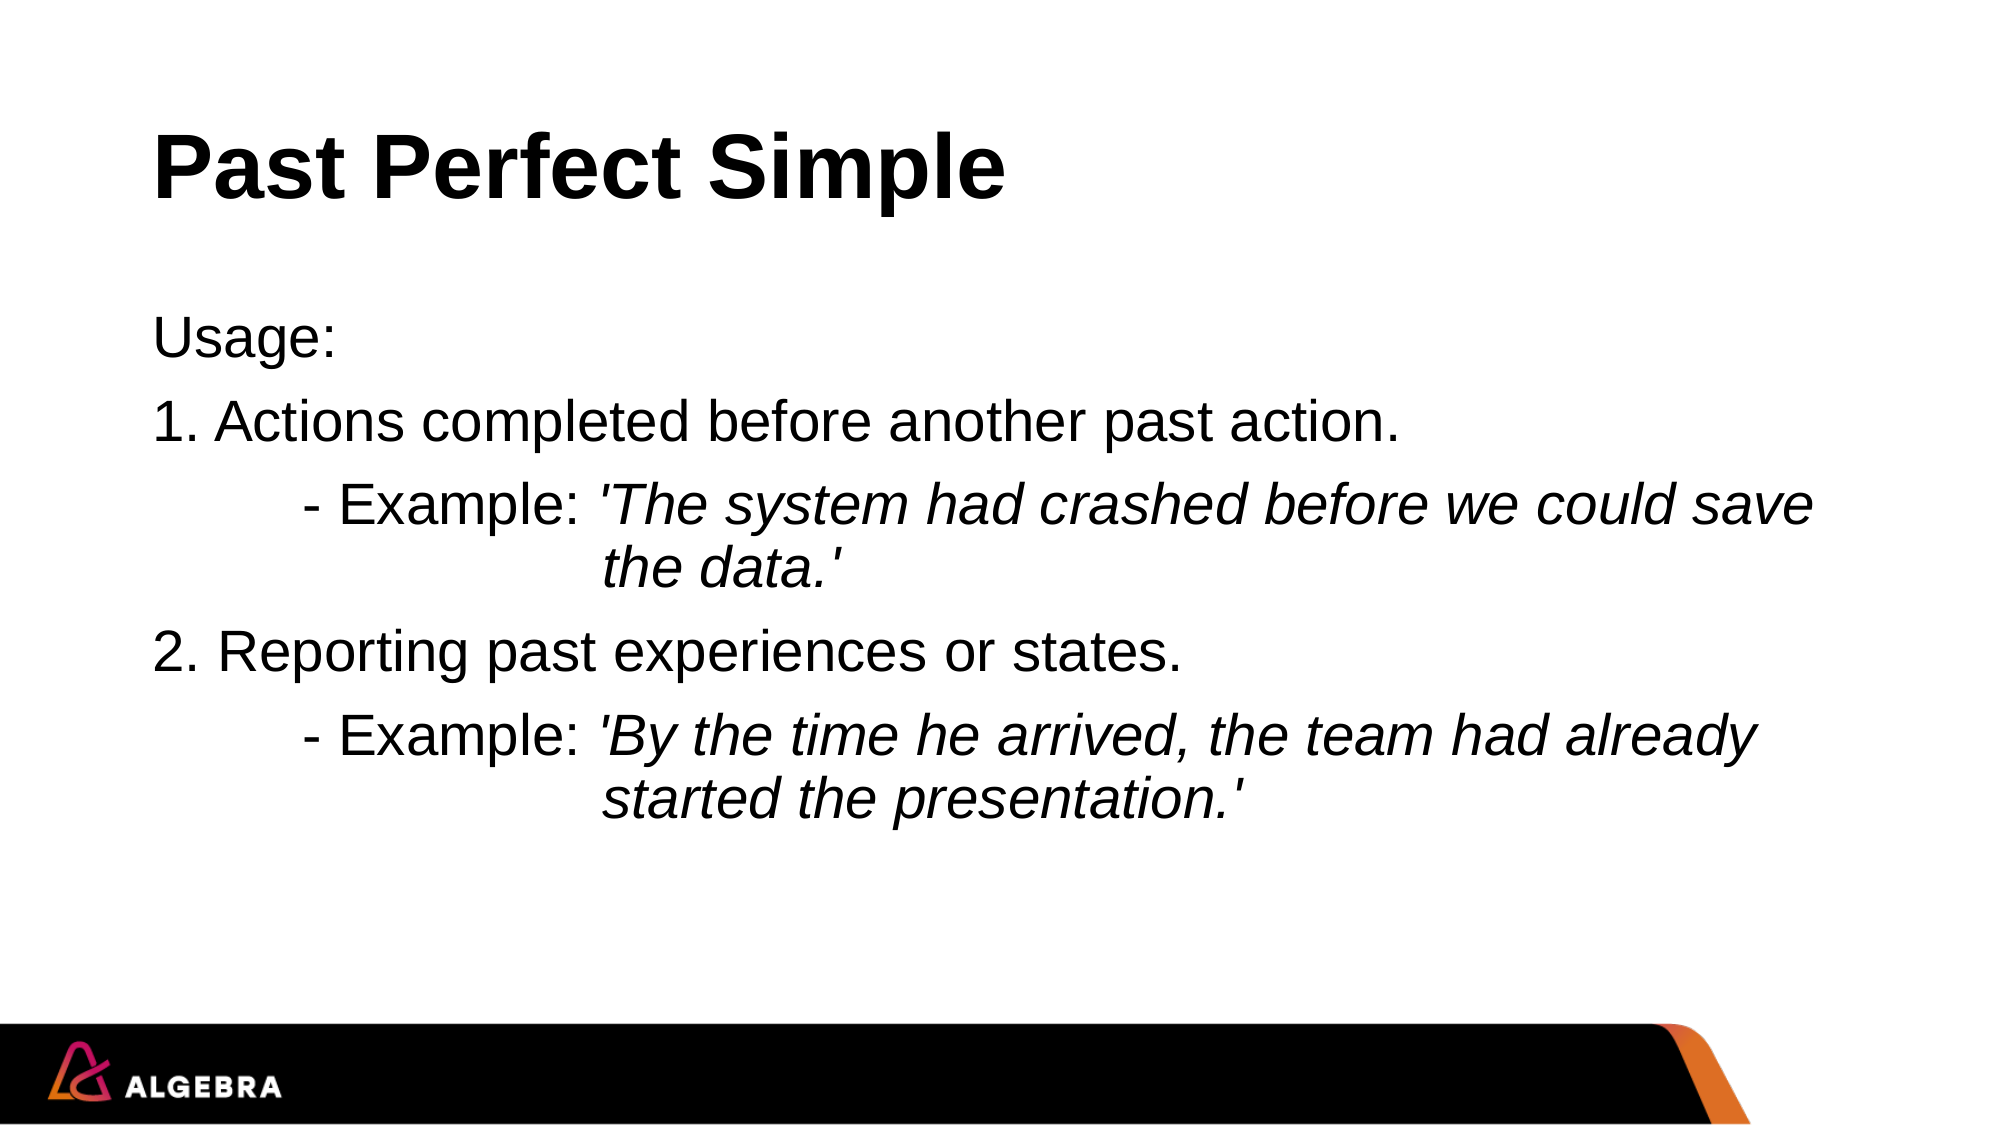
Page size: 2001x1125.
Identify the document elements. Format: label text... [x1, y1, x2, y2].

title Past Perfect Simple [137, 59, 1863, 278]
picture [0, 1023, 1958, 1125]
list Usage: 1. Actions completed before another past action. - Example: 'The system had crashed before we could save the data.' 2. Reporting past experiences or states. - Example: 'By the time he arrived, the team had already started the presentation.' [137, 299, 1863, 1014]
